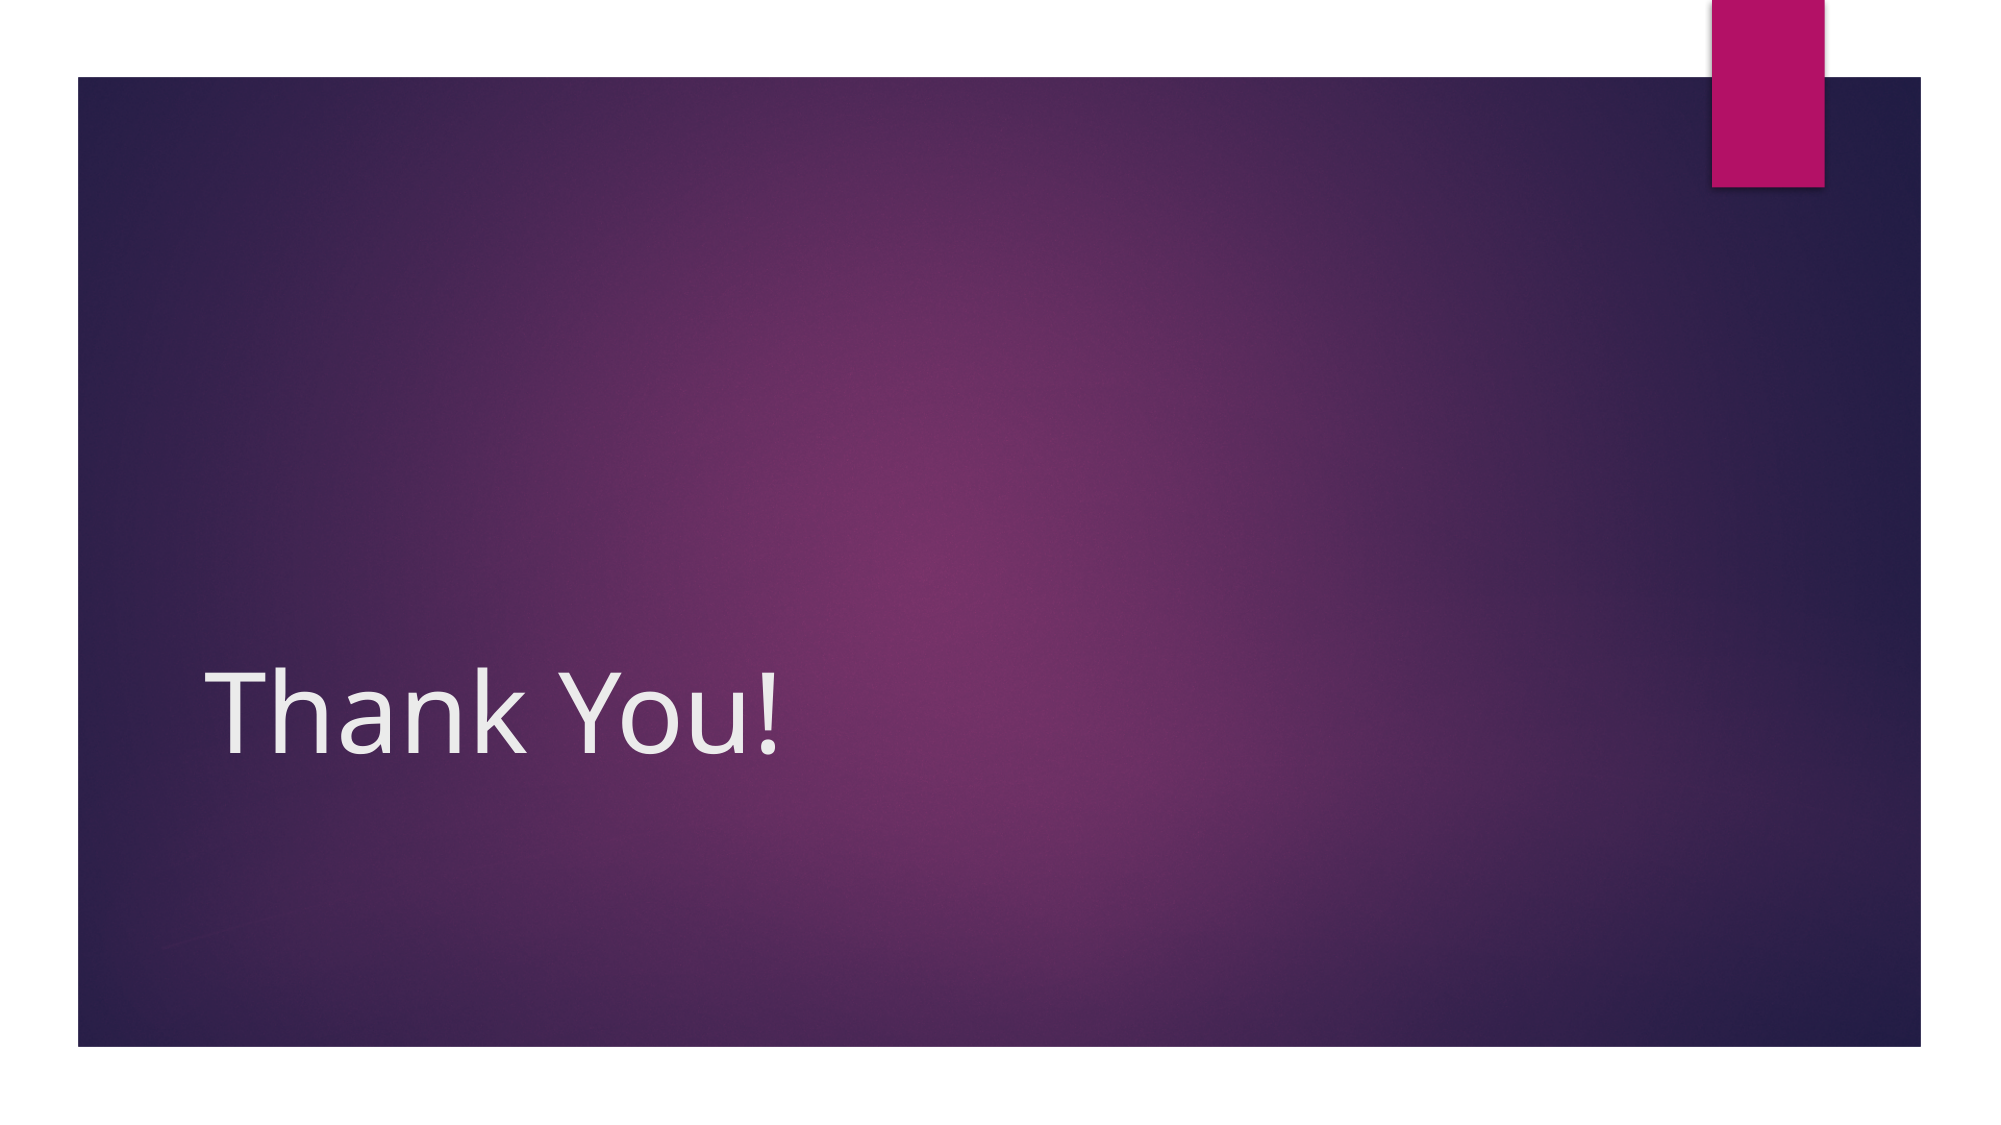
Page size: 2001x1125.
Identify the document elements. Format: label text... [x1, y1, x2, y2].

title Thank You! [189, 344, 1638, 784]
